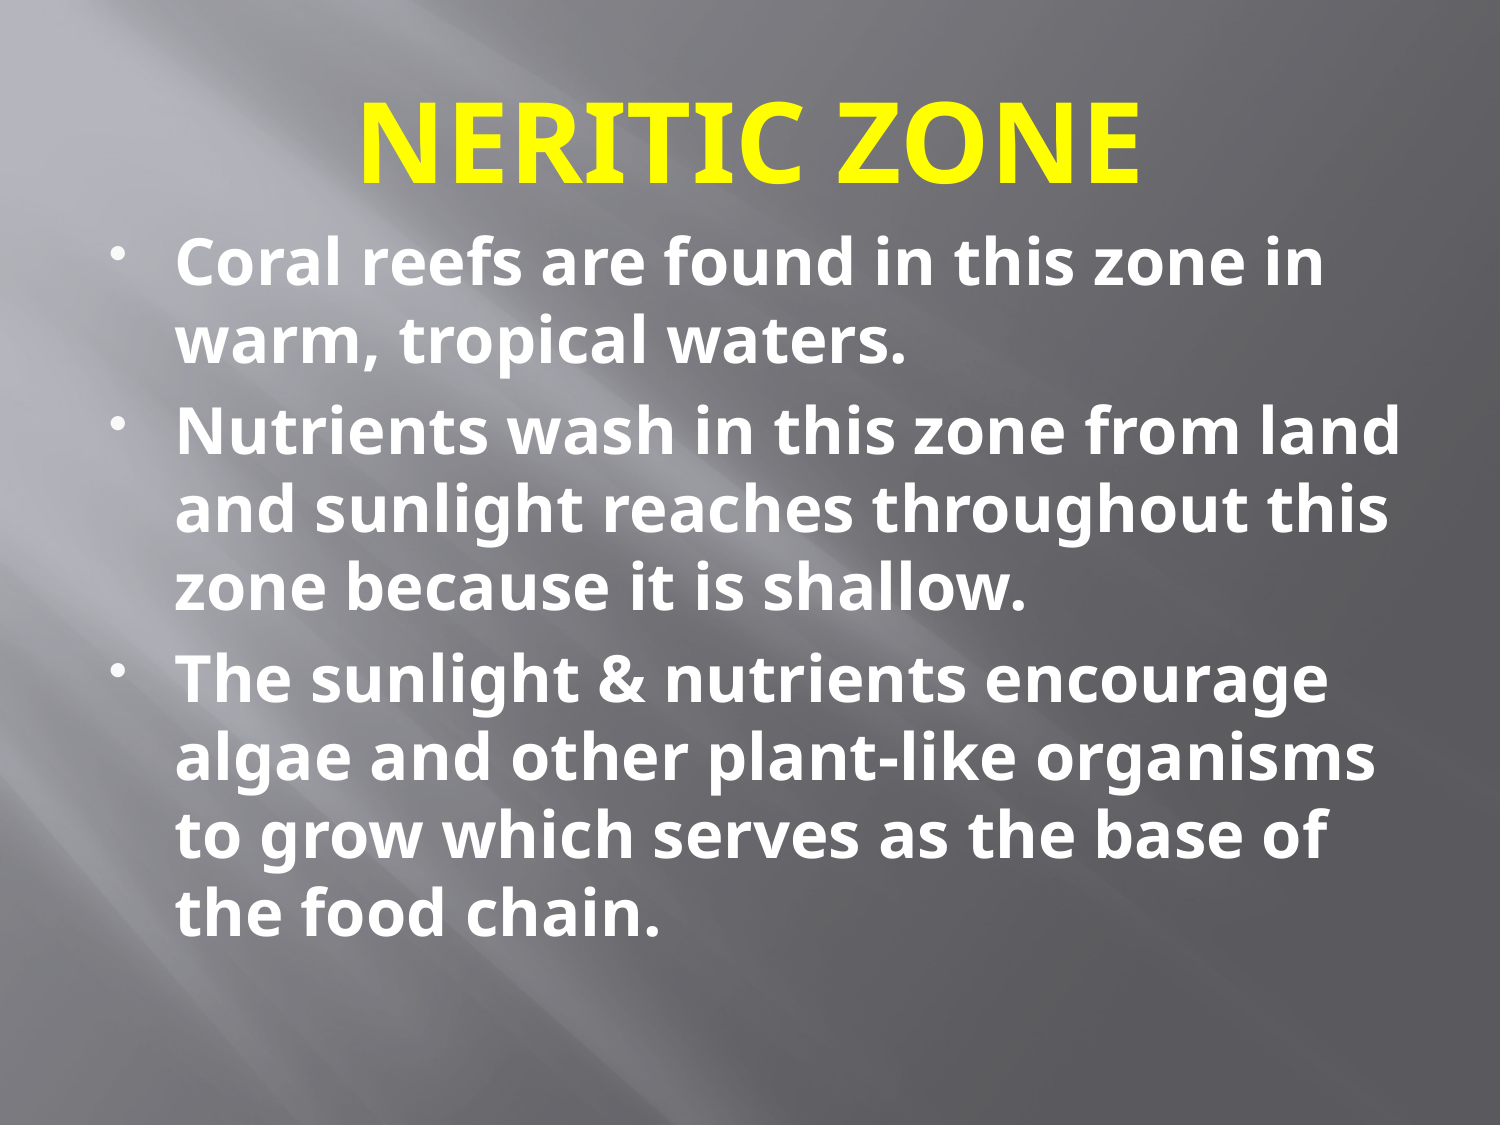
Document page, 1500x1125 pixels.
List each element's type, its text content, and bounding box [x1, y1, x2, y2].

list Coral reefs are found in this zone in warm, tropical waters. Nutrients wash in this zone from land and sunlight reaches throughout this zone because it is shallow. The sunlight & nutrients encourage algae and other plant-like organisms to grow which serves as the base of the food chain. [75, 212, 1425, 1035]
title NERITIC ZONE [75, 45, 1425, 212]
